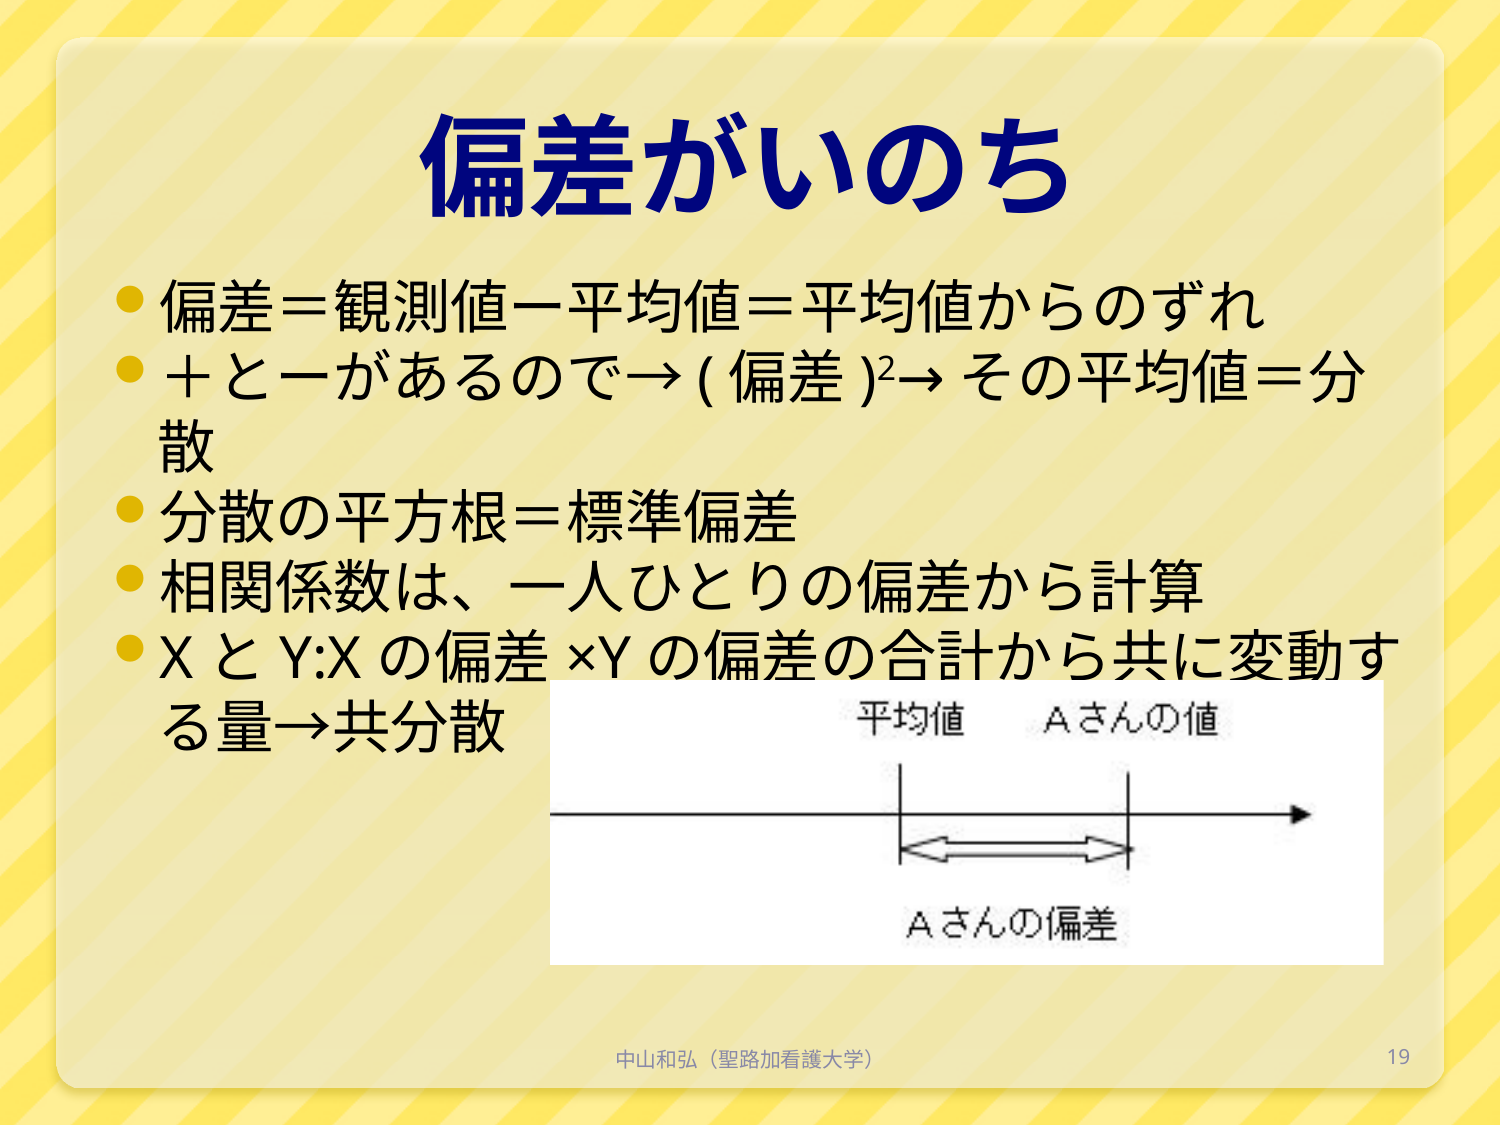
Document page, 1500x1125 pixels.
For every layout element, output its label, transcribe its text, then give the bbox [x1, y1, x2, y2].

list 偏差＝観測値ー平均値＝平均値からのずれ ＋とーがあるので→(偏差)2→その平均値＝分散 分散の平方根＝標準偏差 相関係数は、一人ひとりの偏差から計算 XとY:Xの偏差×Yの偏差の合計から共に変動する量→共分散 [75, 262, 1425, 1005]
footer 中山和弘（聖路加看護大学） [512, 1019, 988, 1080]
title 偏差がいのち [75, 50, 1425, 238]
picture [525, 680, 1384, 965]
text_box ｒ2 [0, 0, 1500, 1125]
slide_number 19 [1074, 1019, 1425, 1080]
